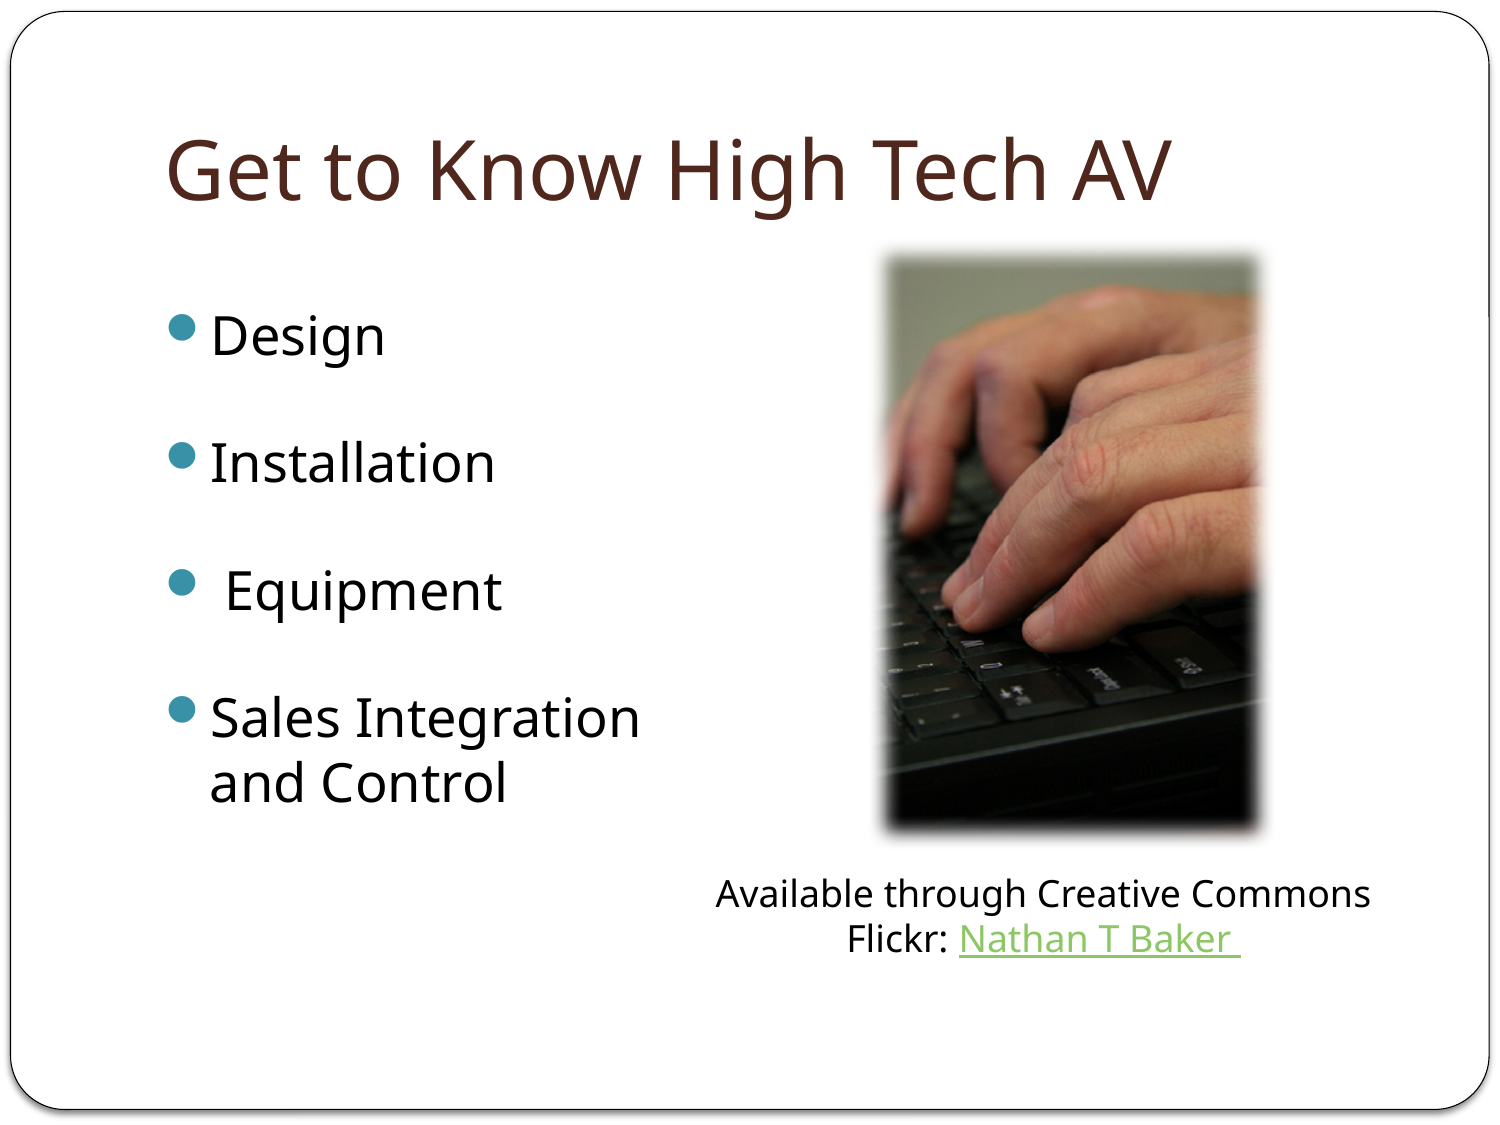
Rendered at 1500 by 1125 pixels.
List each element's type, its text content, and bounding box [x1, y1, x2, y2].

title Get to Know High Tech AV [150, 45, 1425, 233]
text_box Available through Creative Commons Flickr: Nathan T Baker [699, 862, 1388, 974]
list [866, 237, 1276, 851]
list Design Installation Equipment Sales Integration and Control [150, 293, 765, 832]
